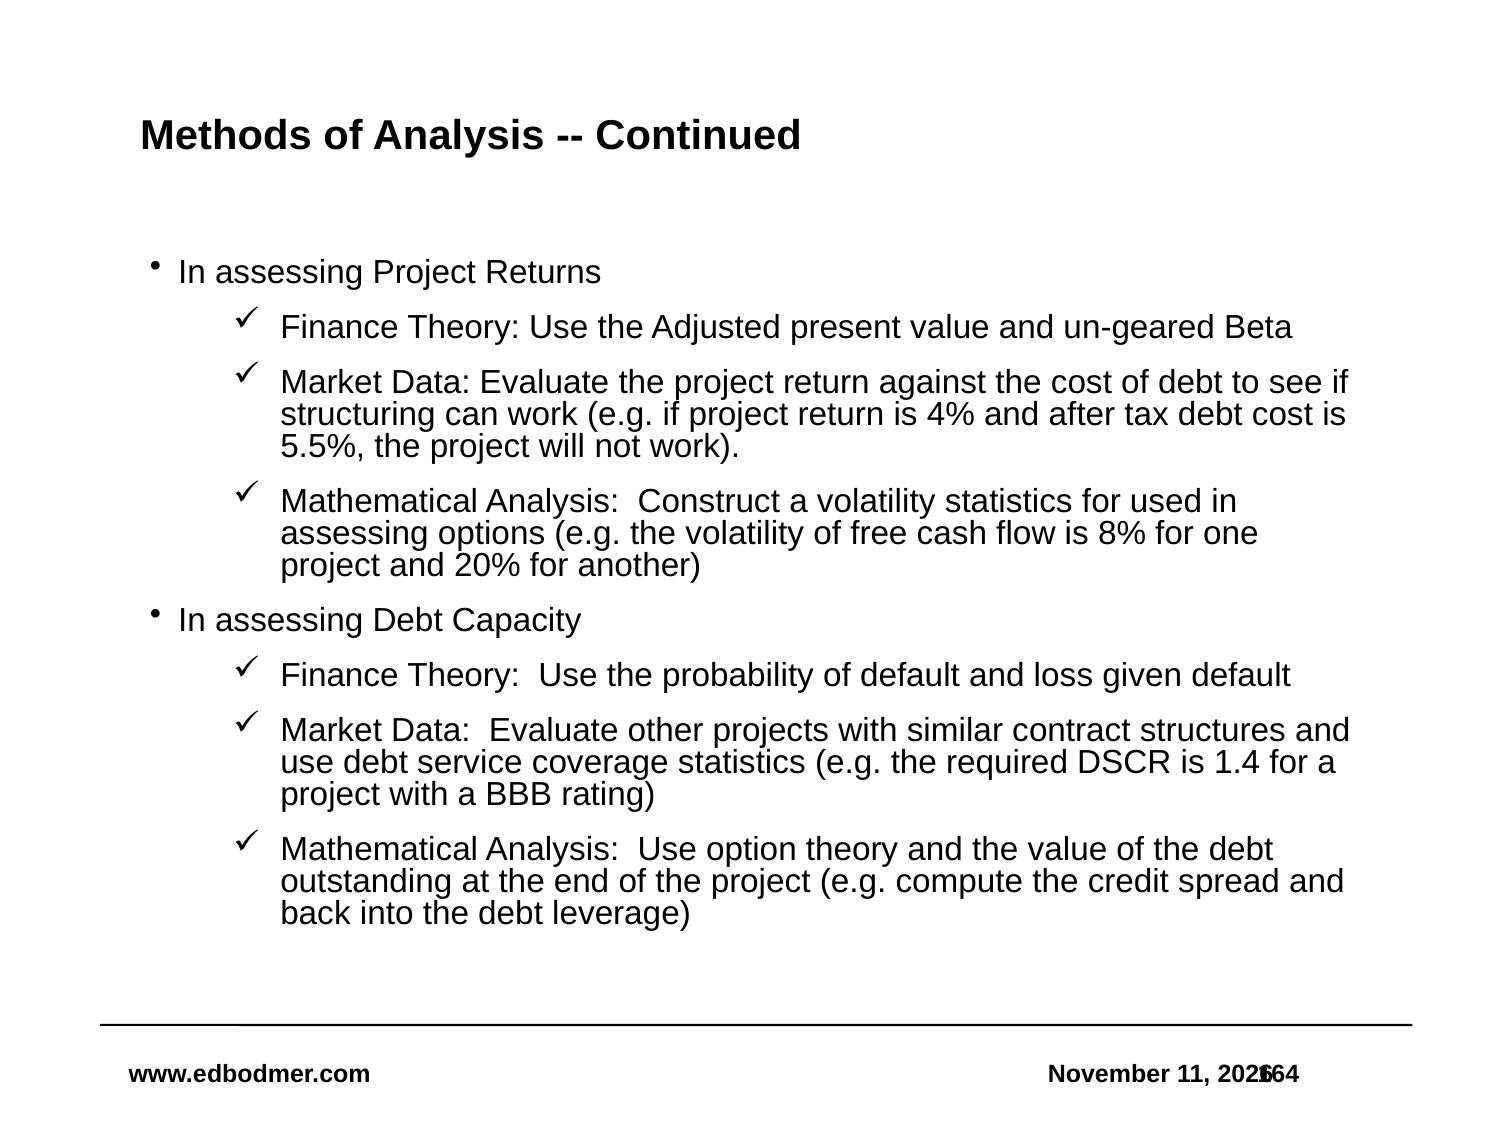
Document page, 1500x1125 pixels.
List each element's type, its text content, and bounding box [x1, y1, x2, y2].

title Methods of Analysis -- Continued [124, 99, 1288, 226]
list In assessing Project Returns Finance Theory: Use the Adjusted present value and un-geared Beta Market Data: Evaluate the project return against the cost of debt to see if structuring can work (e.g. if project return is 4% and after tax debt cost is 5.5%, the project will not work). Mathematical Analysis: Construct a volatility statistics for used in assessing options (e.g. the volatility of free cash flow is 8% for one project and 20% for another) In assessing Debt Capacity Finance Theory: Use the probability of default and loss given default Market Data: Evaluate other projects with similar contract structures and use debt service coverage statistics (e.g. the required DSCR is 1.4 for a project with a BBB rating) Mathematical Analysis: Use option theory and the value of the debt outstanding at the end of the project (e.g. compute the credit spread and back into the debt leverage) [124, 249, 1376, 1001]
